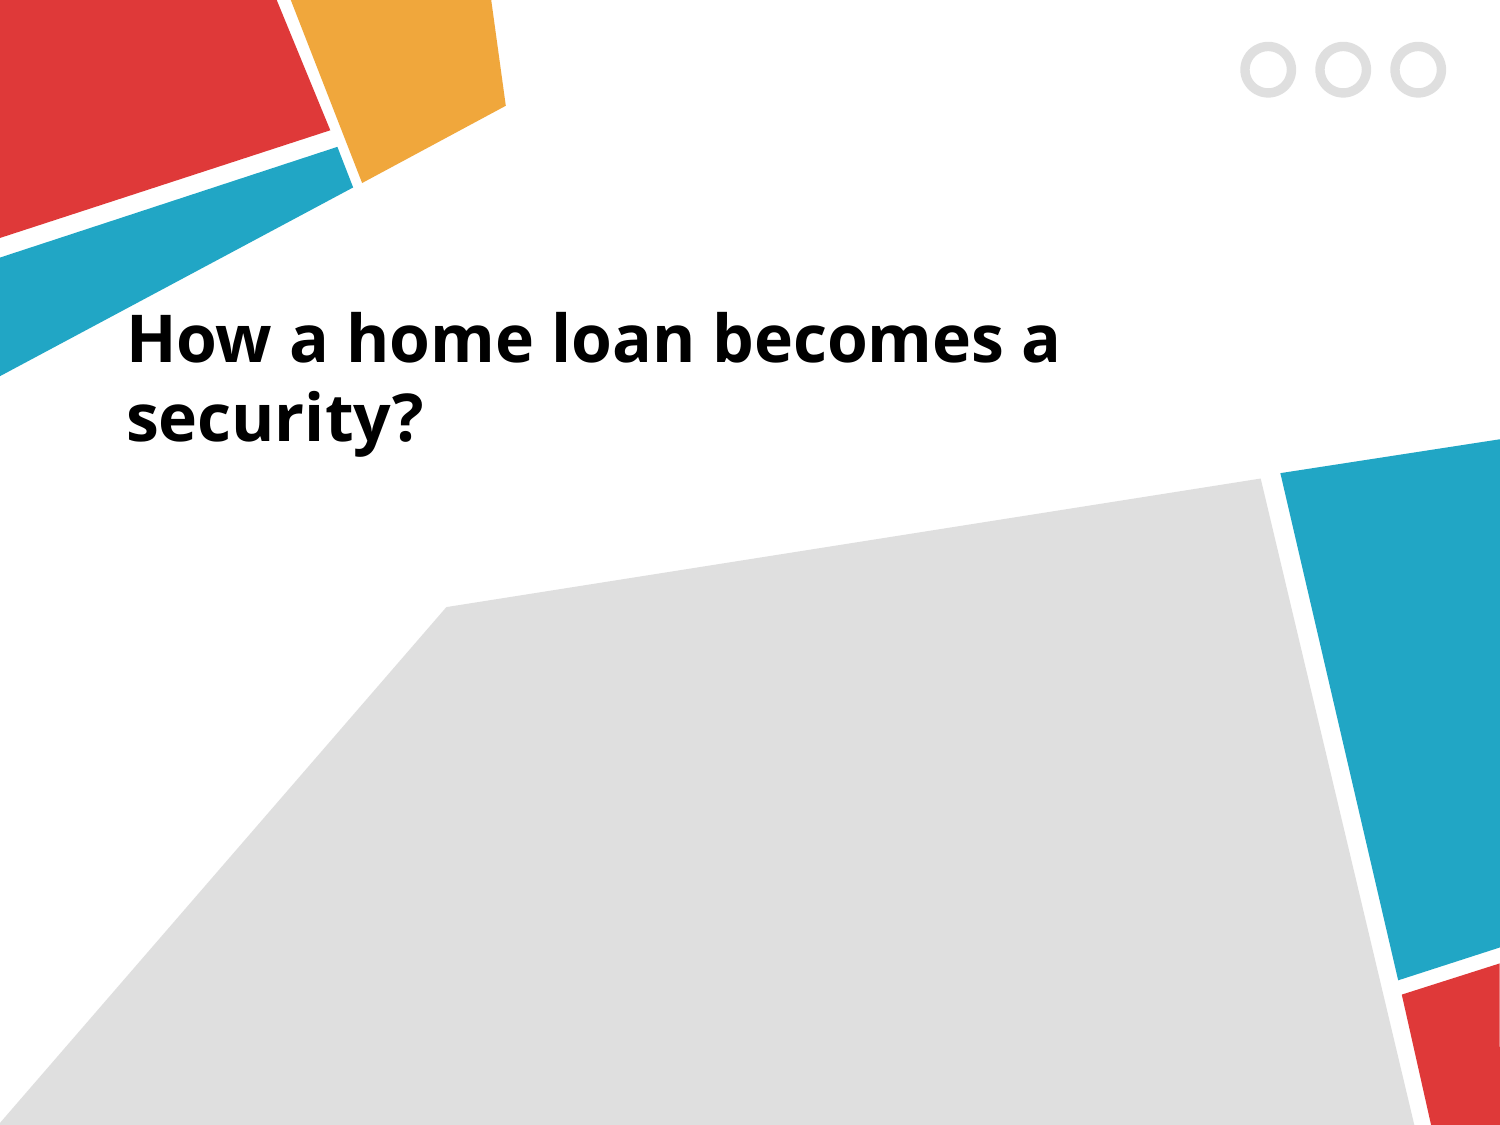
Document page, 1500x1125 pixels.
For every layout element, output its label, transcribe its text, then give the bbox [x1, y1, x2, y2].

title How a home loan becomes a security? [111, 288, 1386, 464]
